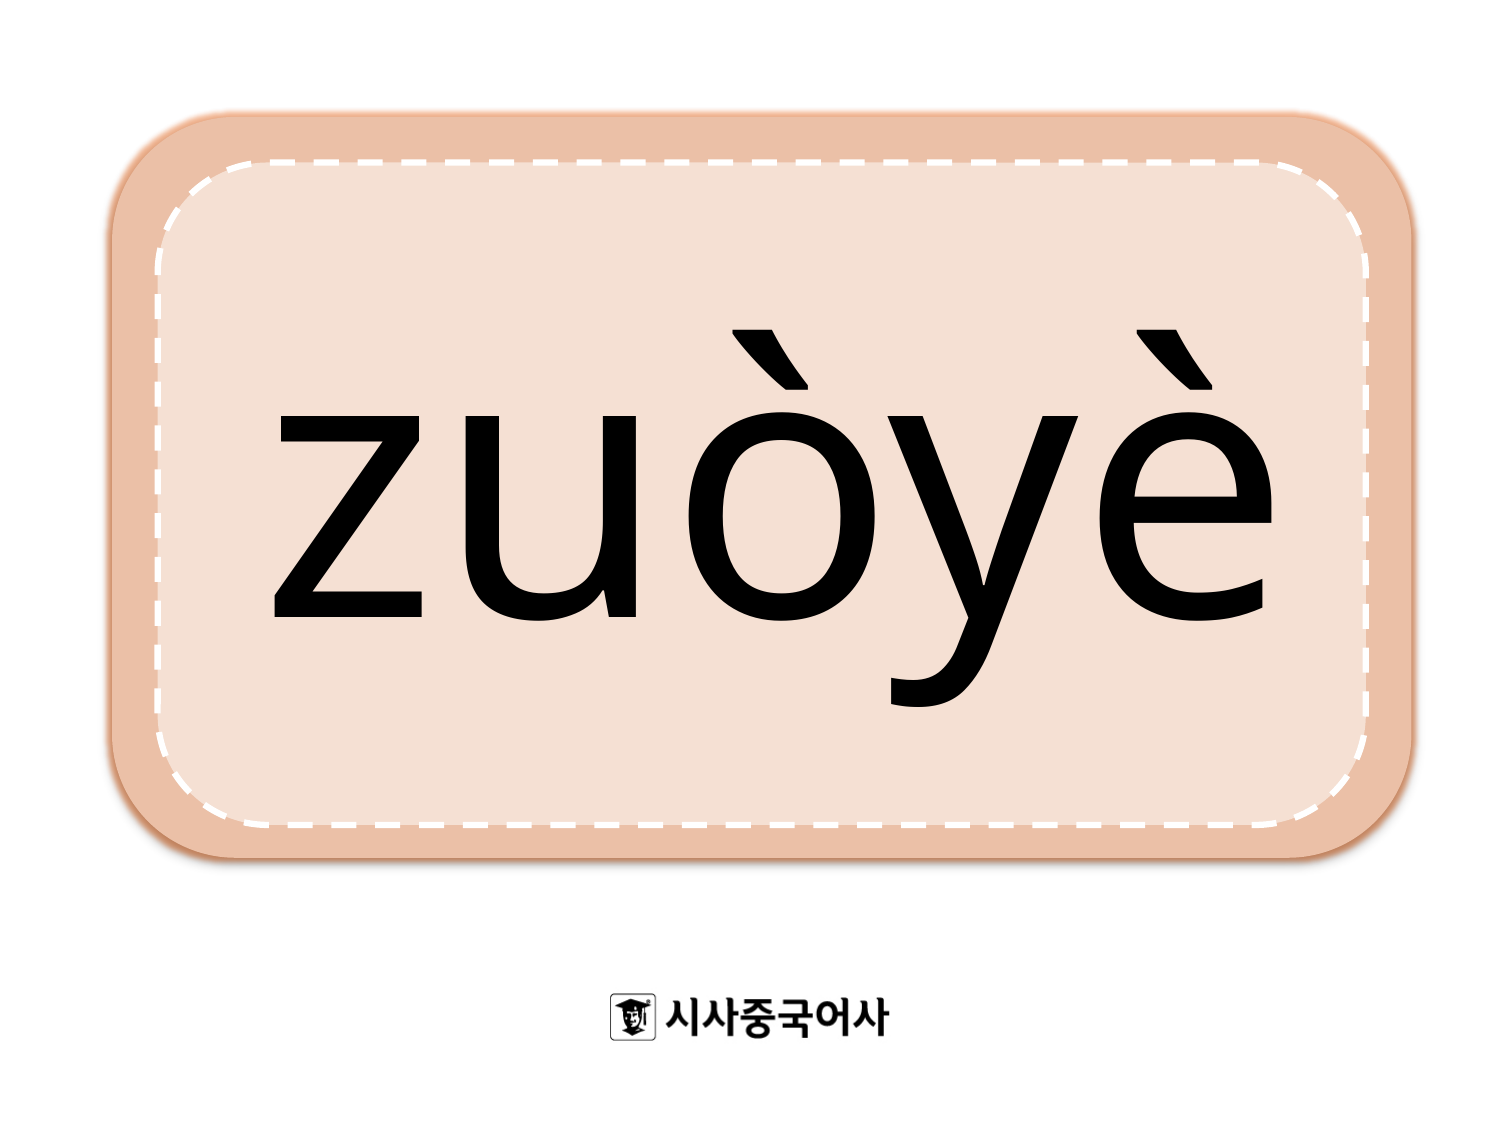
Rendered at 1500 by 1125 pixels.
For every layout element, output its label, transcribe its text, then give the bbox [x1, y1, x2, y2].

picture [602, 987, 898, 1047]
text_box zuòyè [171, 136, 1380, 799]
